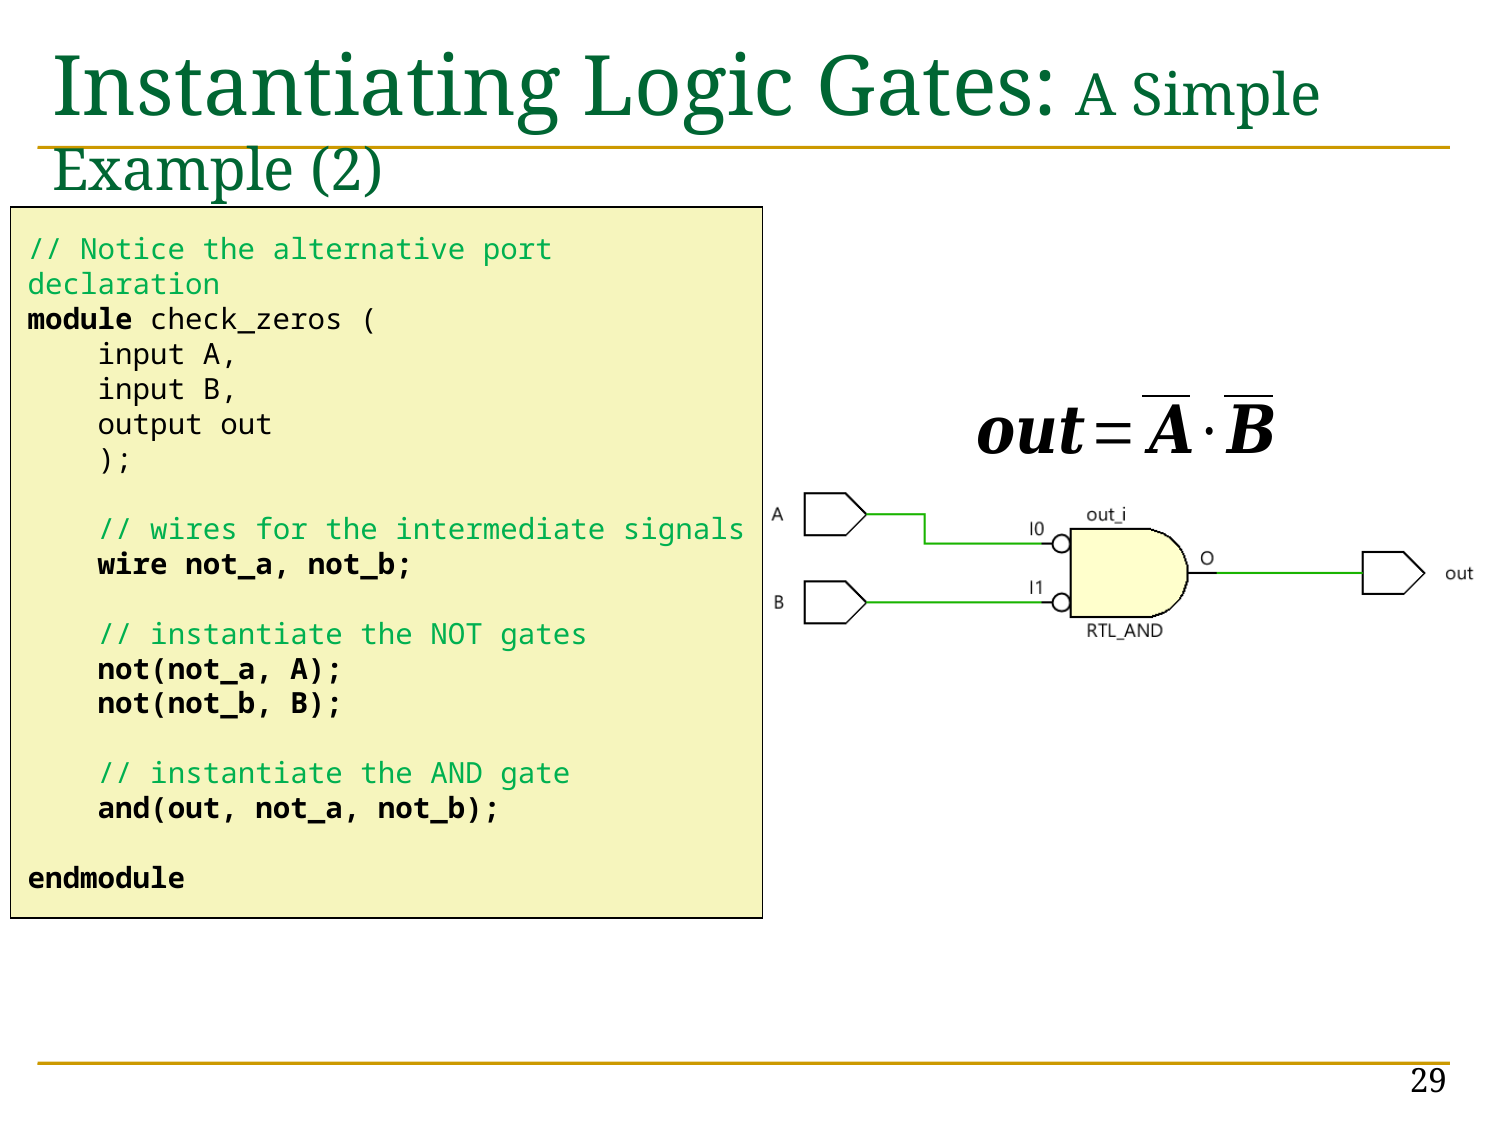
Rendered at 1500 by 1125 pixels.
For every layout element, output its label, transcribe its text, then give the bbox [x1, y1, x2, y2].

title Instantiating Logic Gates: A Simple Example (2) [37, 24, 1450, 200]
slide_number 29 [1111, 1036, 1462, 1112]
picture [762, 466, 1490, 659]
text_box // Notice the alternative port declaration module check_zeros ( input A, input B, output out ); // wires for the intermediate signals wire not_a, not_b; // instantiate the NOT gates not(not_a, A); not(not_b, B); // instantiate the AND gate and(out, not_a, not_b); endmodule [10, 206, 763, 919]
